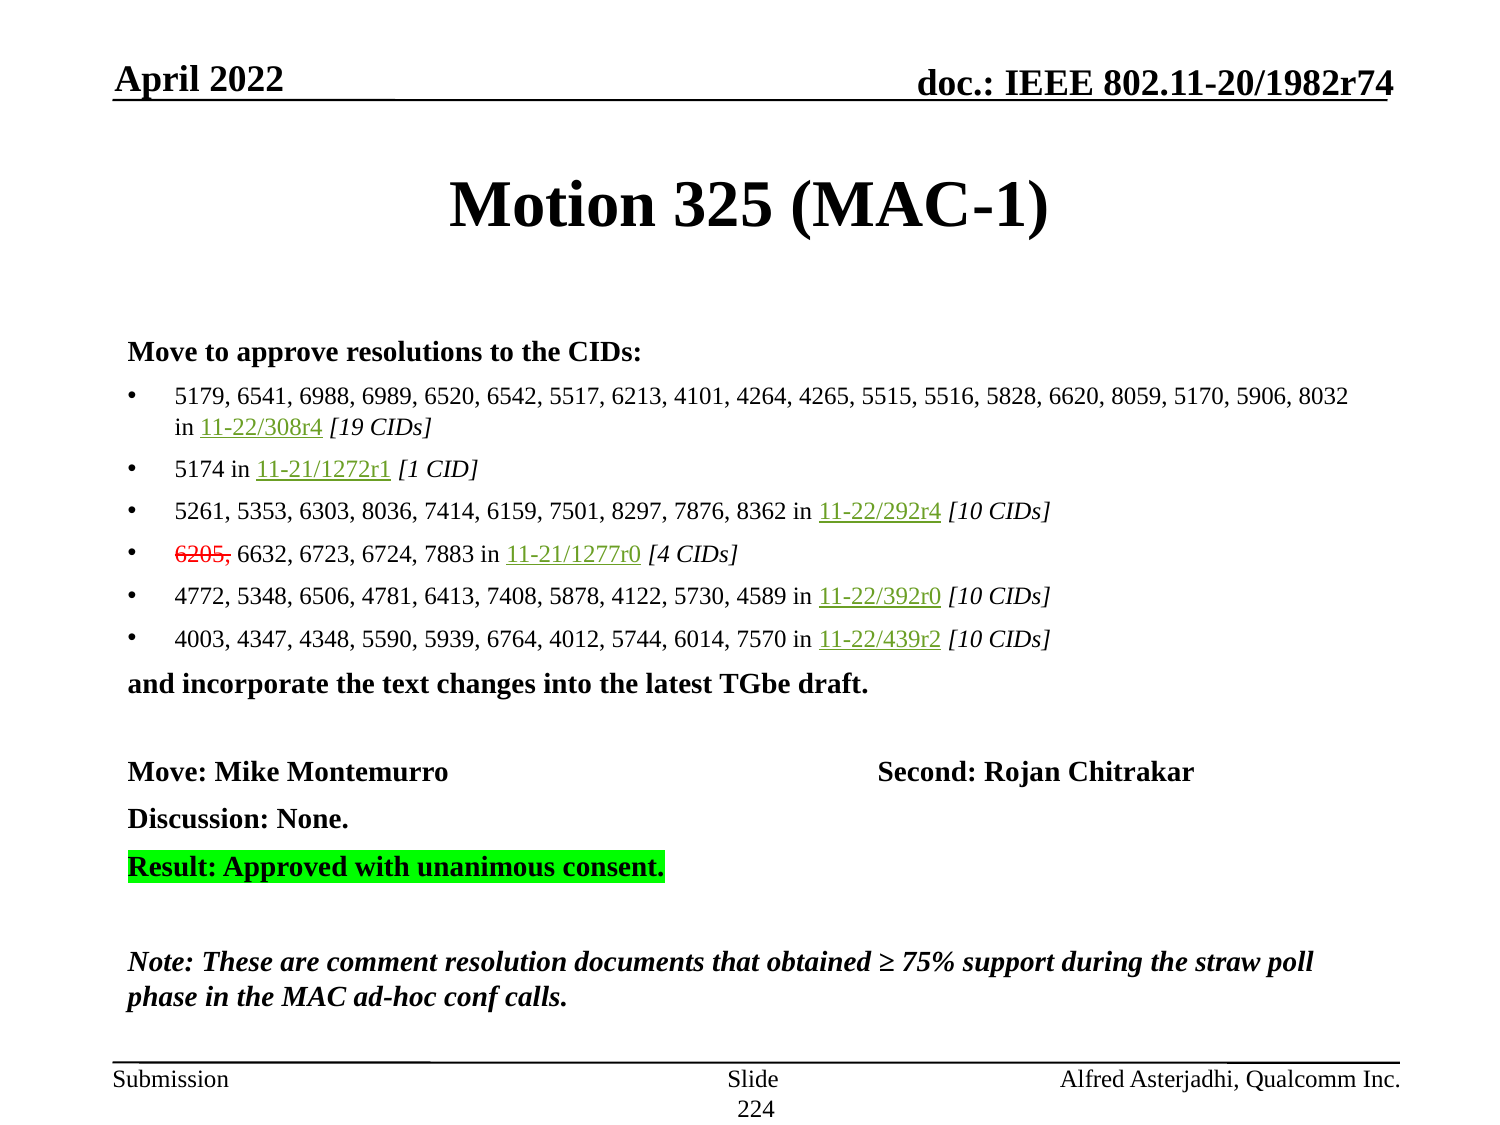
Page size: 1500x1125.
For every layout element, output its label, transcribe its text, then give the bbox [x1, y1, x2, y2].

list Move to approve resolutions to the CIDs: 5179, 6541, 6988, 6989, 6520, 6542, 5517, 6213, 4101, 4264, 4265, 5515, 5516, 5828, 6620, 8059, 5170, 5906, 8032 in 11-22/308r4 [19 CIDs] 5174 in 11-21/1272r1 [1 CID] 5261, 5353, 6303, 8036, 7414, 6159, 7501, 8297, 7876, 8362 in 11-22/292r4 [10 CIDs] 6205, 6632, 6723, 6724, 7883 in 11-21/1277r0 [4 CIDs] 4772, 5348, 6506, 4781, 6413, 7408, 5878, 4122, 5730, 4589 in 11-22/392r0 [10 CIDs] 4003, 4347, 4348, 5590, 5939, 6764, 4012, 5744, 6014, 7570 in 11-22/439r2 [10 CIDs] and incorporate the text changes into the latest TGbe draft. Move: Mike Montemurro Second: Rojan Chitrakar Discussion: None. Result: Approved with unanimous consent. Note: These are comment resolution documents that obtained ≥ 75% support during the straw poll phase in the MAC ad-hoc conf calls. [112, 324, 1388, 1063]
slide_number Slide 224 [712, 1061, 800, 1123]
title Motion 325 (MAC-1) [112, 112, 1388, 288]
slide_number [114, 54, 423, 100]
footer Alfred Asterjadhi, Qualcomm Inc. [878, 1061, 1402, 1093]
